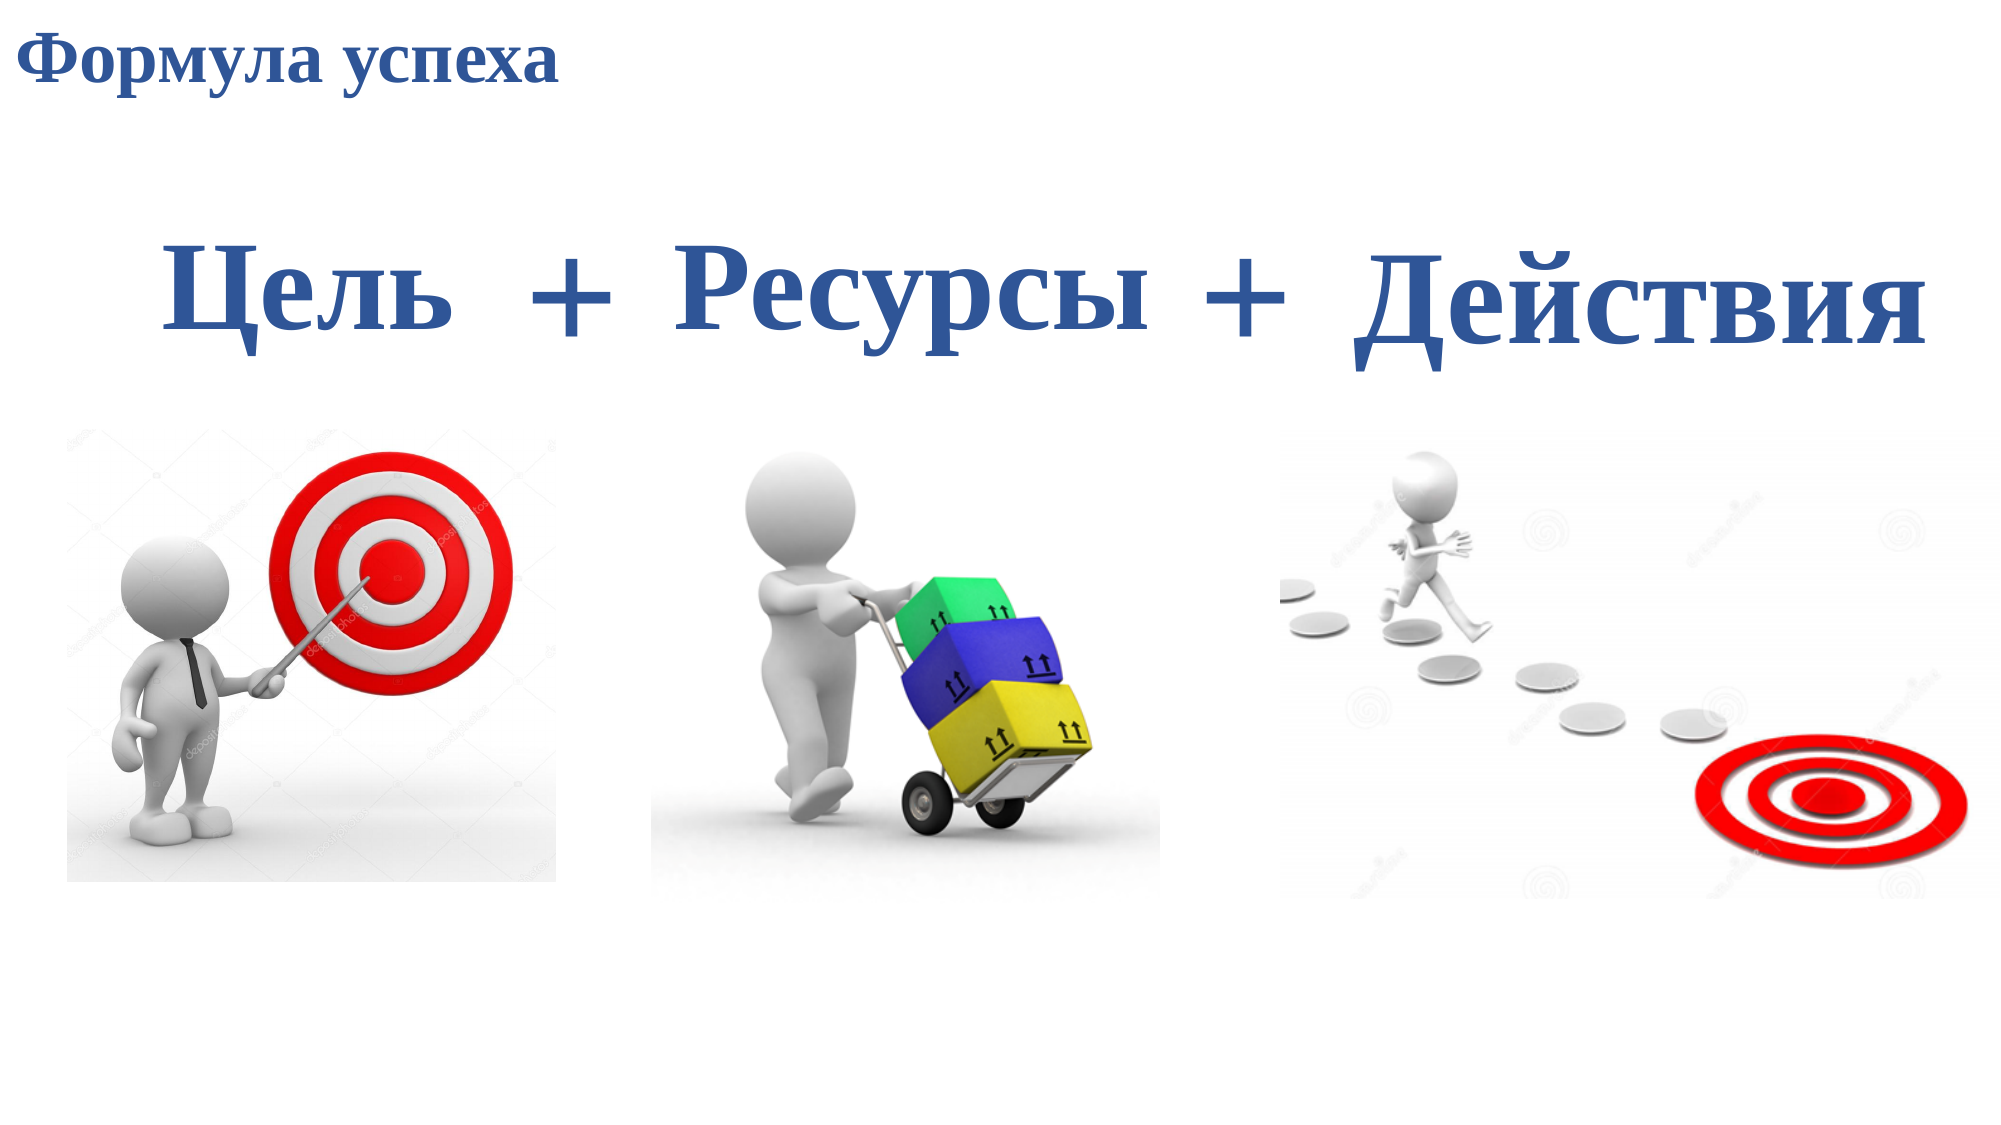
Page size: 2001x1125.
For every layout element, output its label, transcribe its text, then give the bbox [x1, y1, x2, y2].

title Формула успеха [0, 0, 646, 107]
text_box + [1183, 179, 1309, 395]
text_box Действия [1338, 220, 1967, 413]
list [67, 429, 556, 882]
list Цель [145, 212, 556, 404]
picture [1280, 429, 2000, 899]
text_box Ресурсы [658, 212, 1287, 404]
picture [651, 396, 1160, 904]
text_box + [509, 179, 635, 395]
